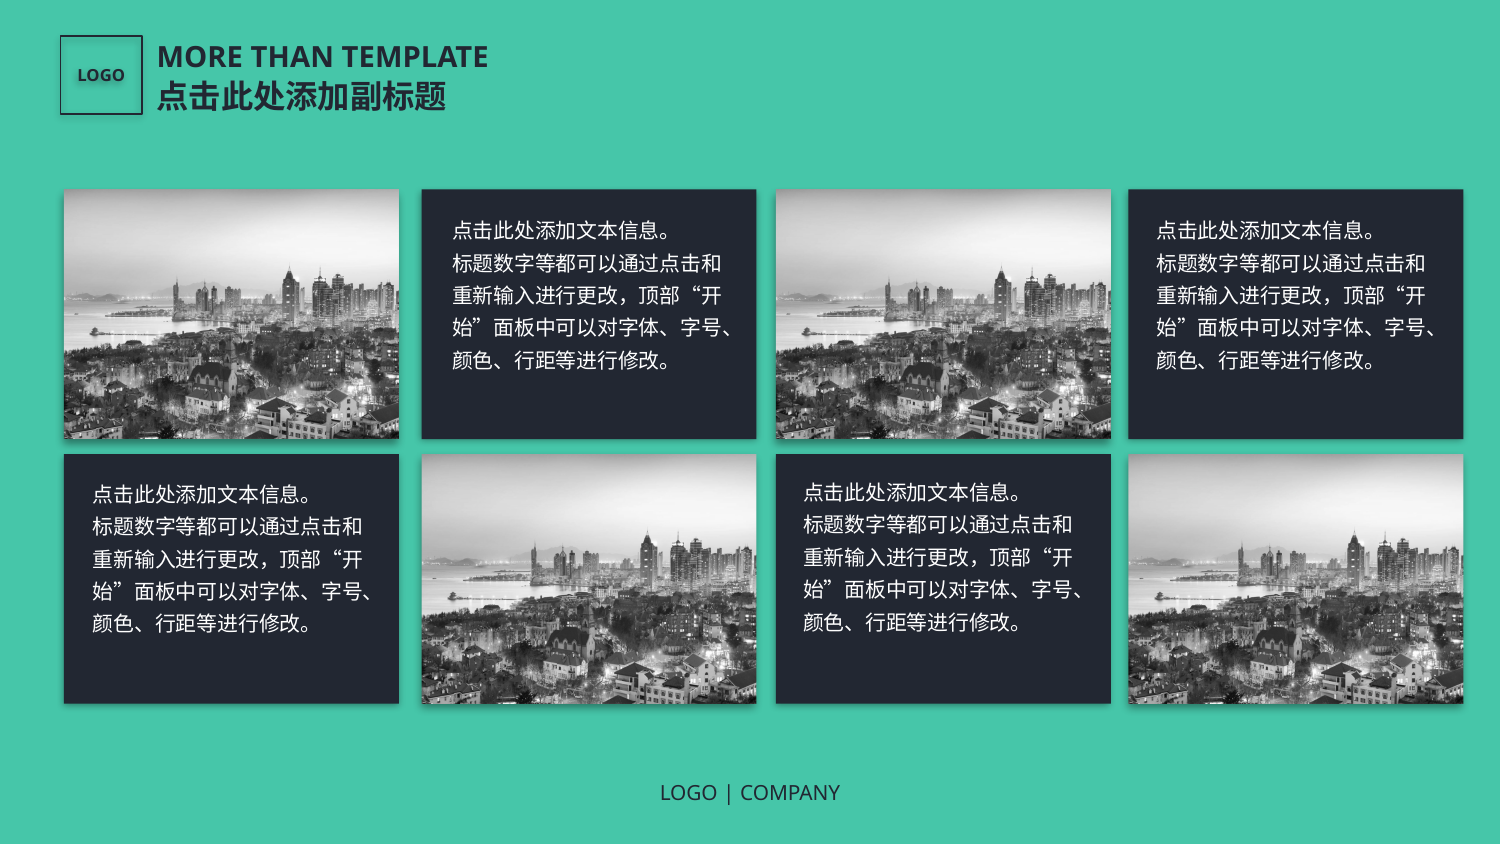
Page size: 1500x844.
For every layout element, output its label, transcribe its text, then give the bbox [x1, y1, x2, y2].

text_box 点击此处添加文本信息。 标题数字等都可以通过点击和重新输入进行更改，顶部“开始”面板中可以对字体、字号、颜色、行距等进行修改。 [437, 202, 743, 380]
text_box 点击此处添加文本信息。 标题数字等都可以通过点击和重新输入进行更改，顶部“开始”面板中可以对字体、字号、颜色、行距等进行修改。 [78, 466, 384, 644]
text_box 点击此处添加文本信息。 标题数字等都可以通过点击和重新输入进行更改，顶部“开始”面板中可以对字体、字号、颜色、行距等进行修改。 [1141, 202, 1448, 380]
text_box MORE THAN TEMPLATE 点击此处添加副标题 [141, 27, 514, 123]
text_box [421, 453, 757, 704]
text_box [421, 189, 757, 440]
text_box LOGO | COMPANY [588, 777, 912, 812]
text_box 点击此处添加文本信息。 标题数字等都可以通过点击和重新输入进行更改，顶部“开始”面板中可以对字体、字号、颜色、行距等进行修改。 [788, 464, 1094, 642]
text_box [1128, 189, 1464, 440]
text_box [63, 189, 400, 440]
text_box [1128, 453, 1464, 704]
text_box [63, 453, 400, 704]
text_box LOGO [60, 35, 143, 115]
text_box [775, 453, 1112, 704]
text_box [775, 189, 1112, 440]
